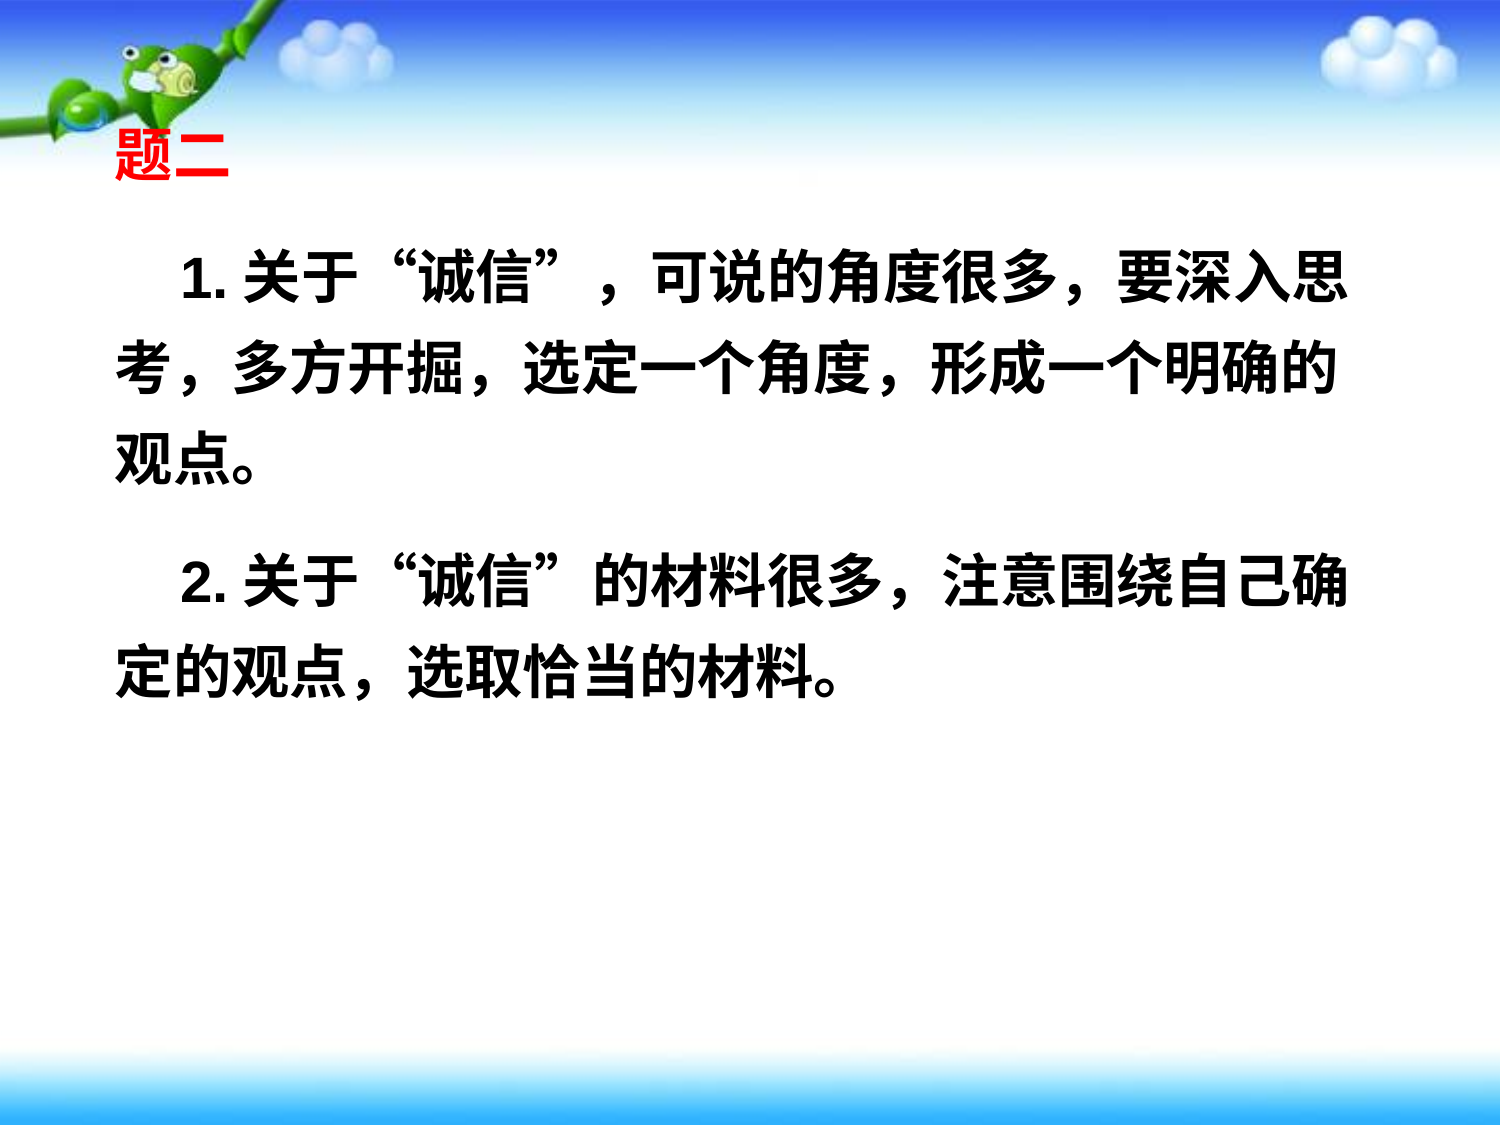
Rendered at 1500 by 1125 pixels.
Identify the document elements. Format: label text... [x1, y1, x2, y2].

picture [0, 0, 1500, 1125]
text_box 题二 1.关于“诚信”，可说的角度很多，要深入思考，多方开掘，选定一个角度，形成一个明确的观点。 2.关于“诚信”的材料很多，注意围绕自己确定的观点，选取恰当的材料。 [100, 89, 1403, 713]
